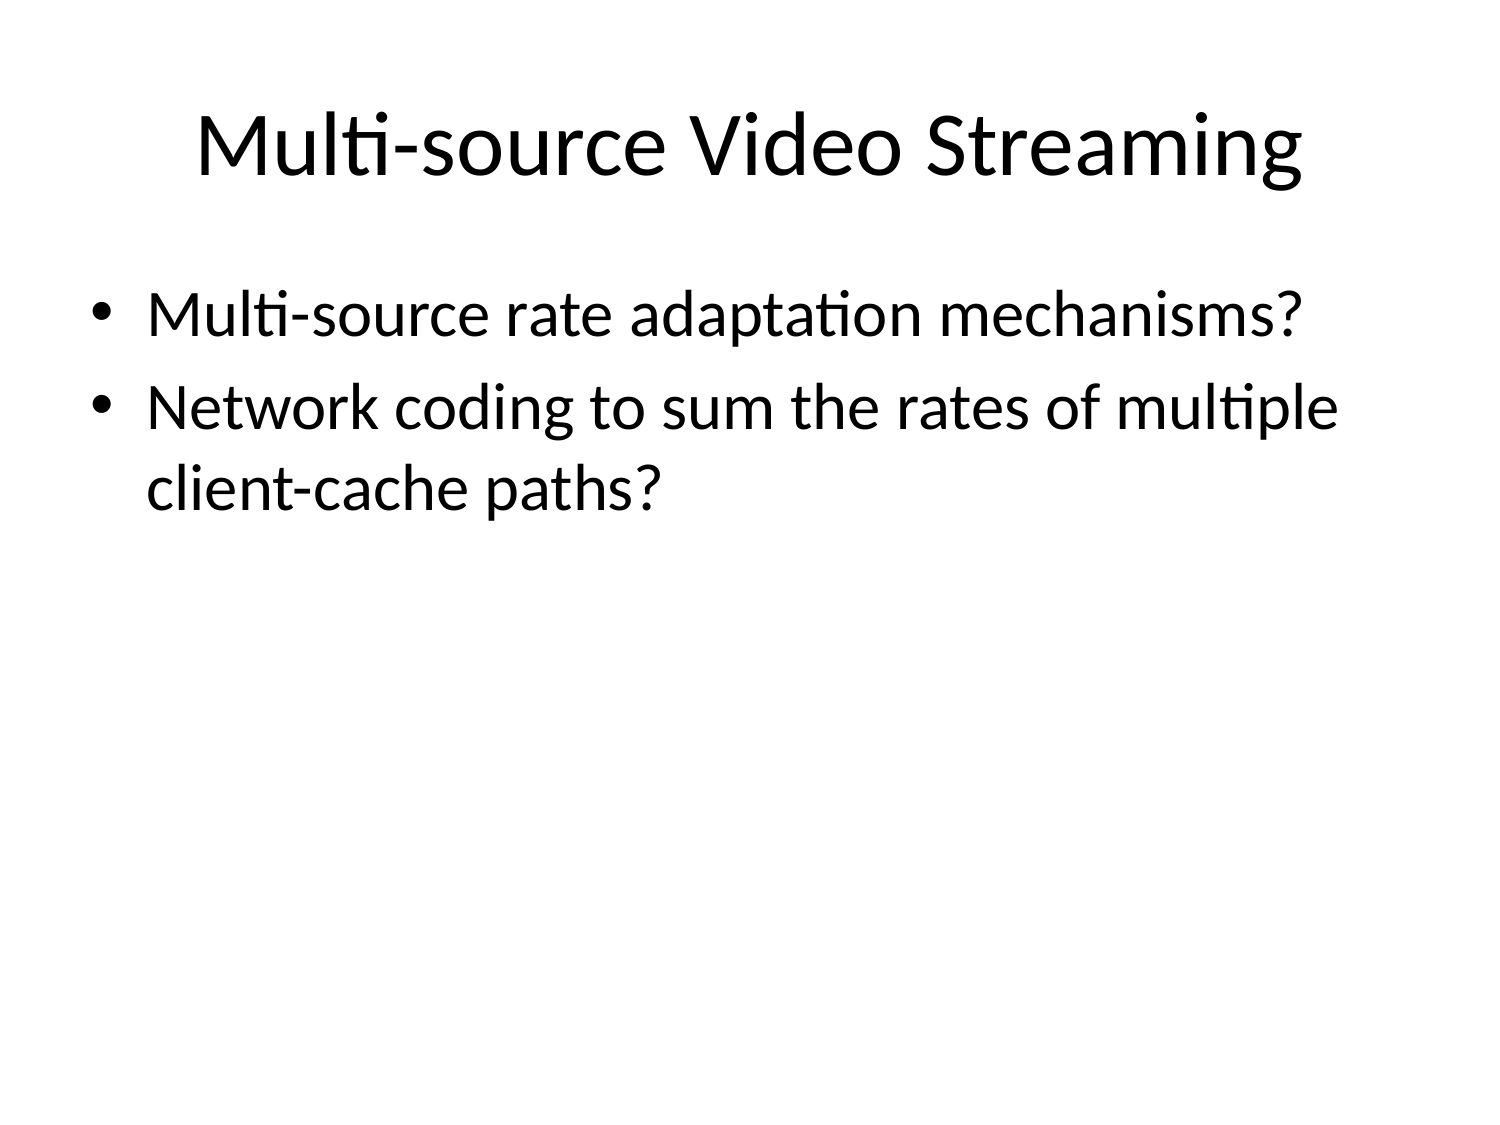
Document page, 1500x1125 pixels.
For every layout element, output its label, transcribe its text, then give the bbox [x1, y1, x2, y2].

title Multi-source Video Streaming [75, 45, 1425, 233]
list Multi-source rate adaptation mechanisms? Network coding to sum the rates of multiple client-cache paths? [75, 262, 1425, 1005]
